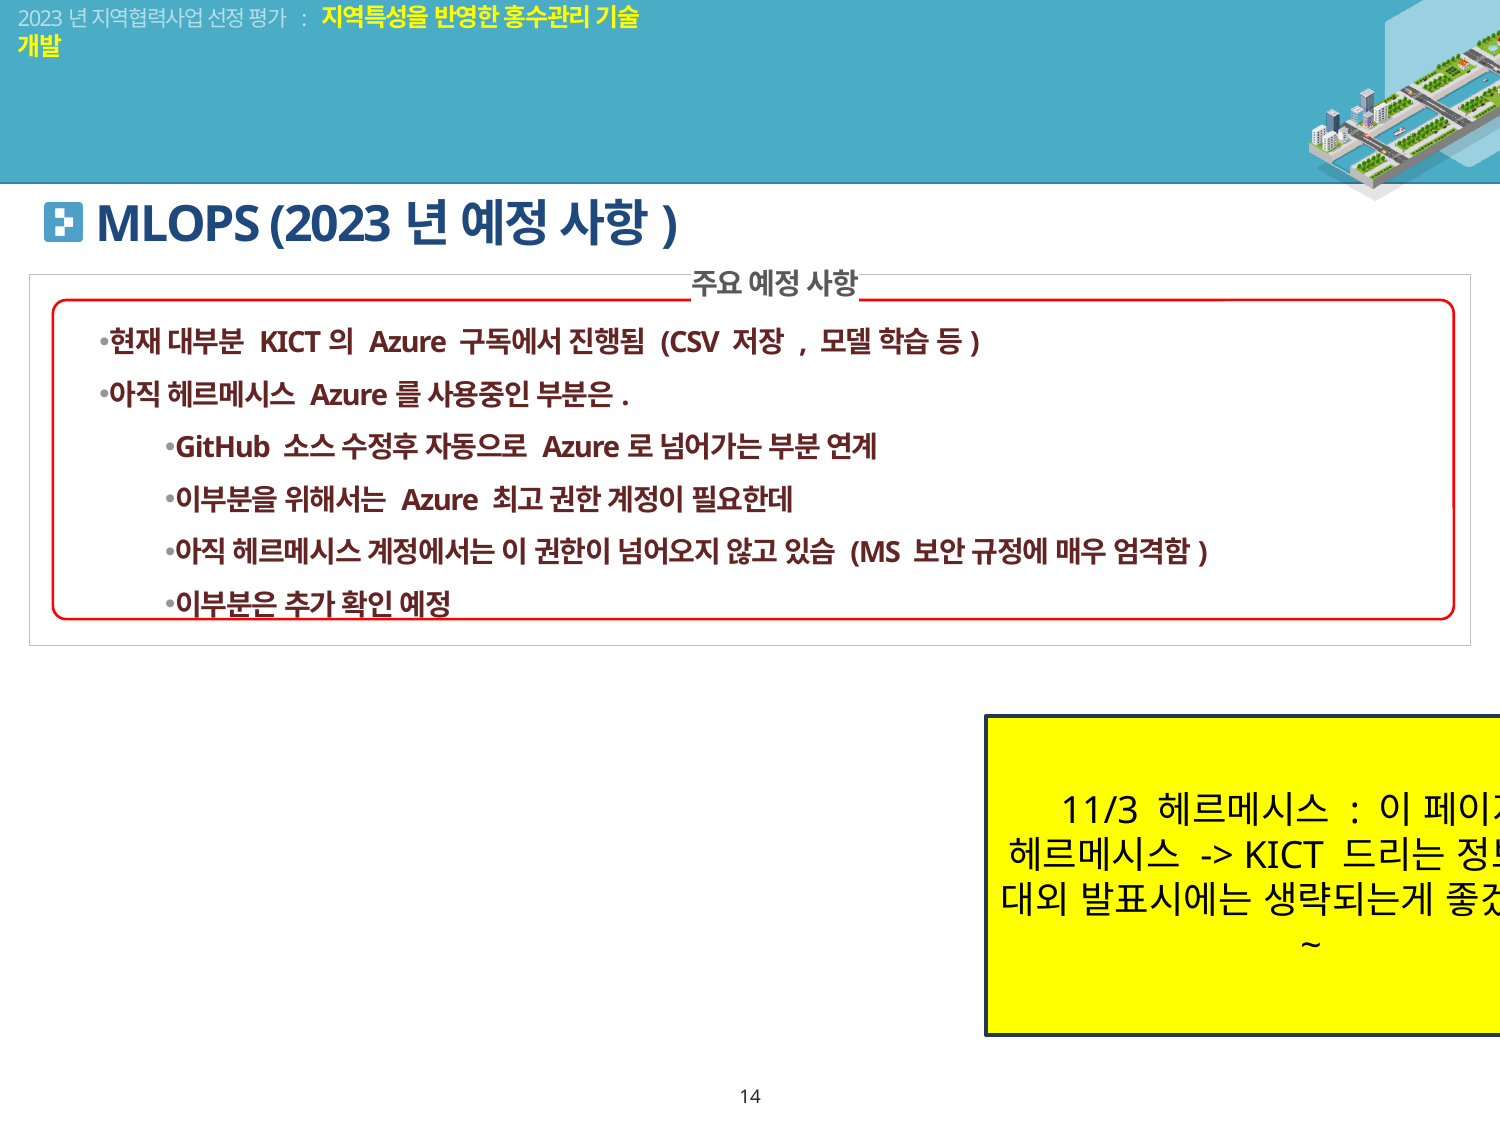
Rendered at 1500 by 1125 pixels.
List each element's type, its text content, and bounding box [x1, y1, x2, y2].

text_box 11/3 헤르메시스 : 이 페이지는 헤르메시스 -> KICT 드리는 정보라서. 대외 발표시에는 생략되는게 좋겠습니다~ [984, 714, 1500, 1037]
picture [44, 202, 83, 242]
text_box MLOPS (2023년 예정 사항) [29, 184, 1435, 260]
picture [1309, 30, 1500, 201]
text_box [29, 265, 1471, 646]
